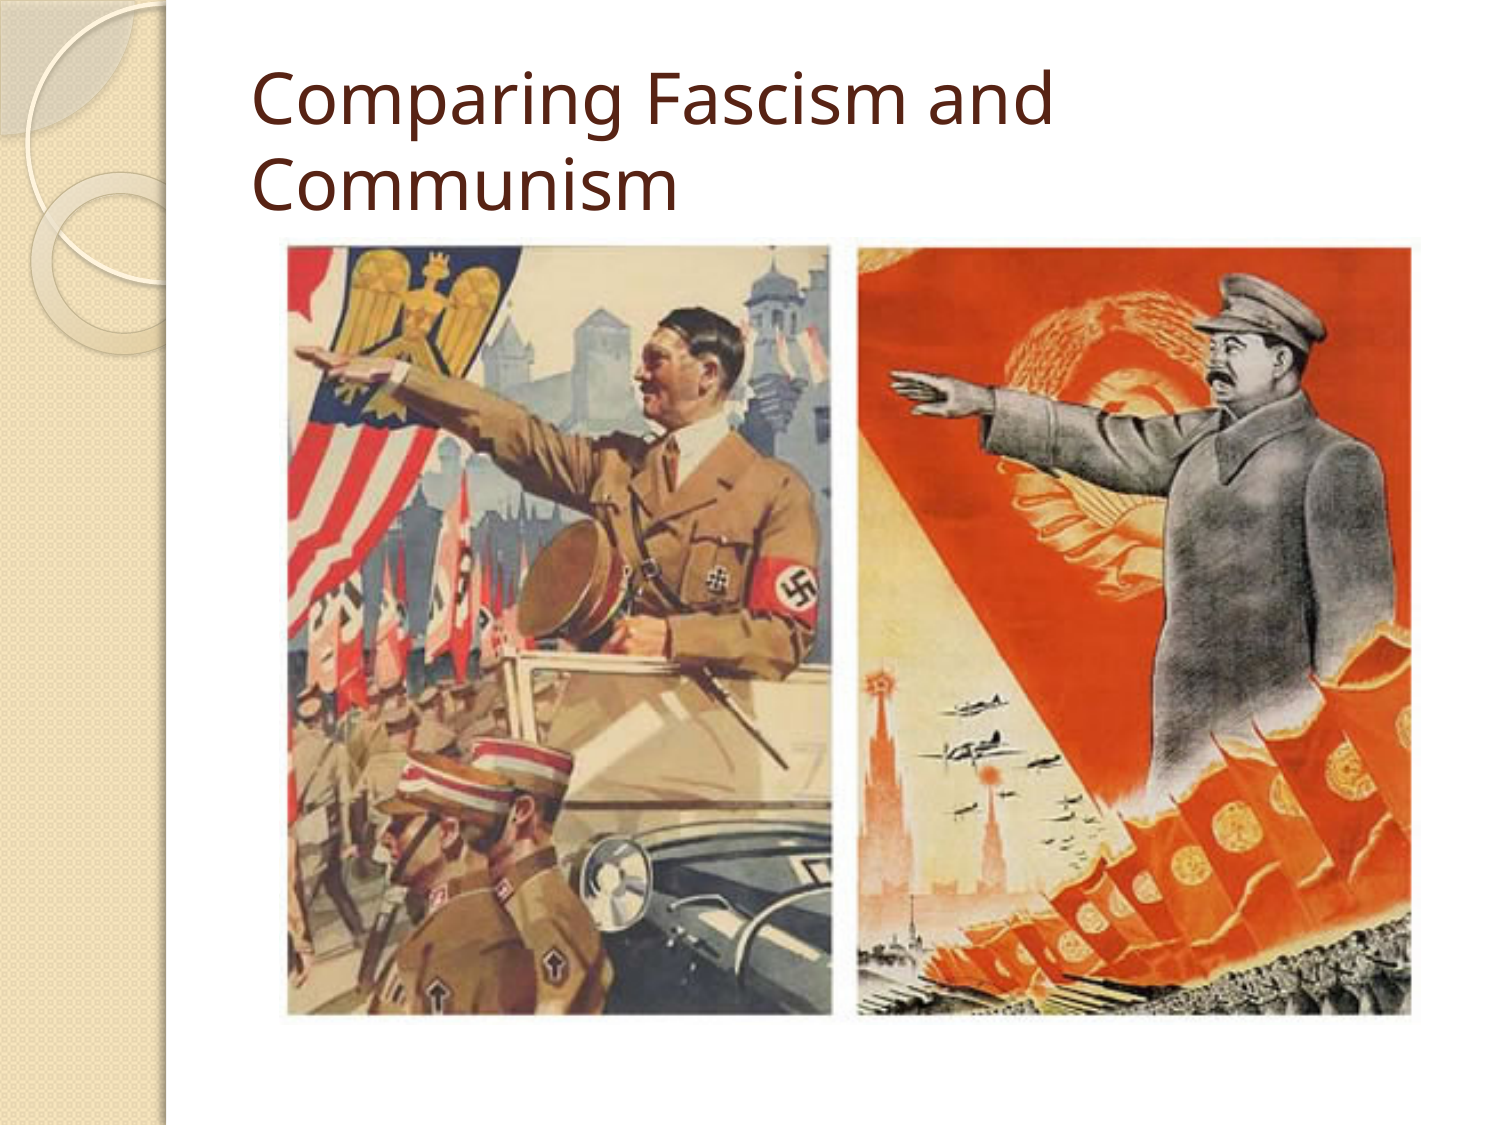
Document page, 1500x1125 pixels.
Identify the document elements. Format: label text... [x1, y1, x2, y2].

title Comparing Fascism and Communism [235, 45, 1466, 233]
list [235, 237, 1466, 1026]
